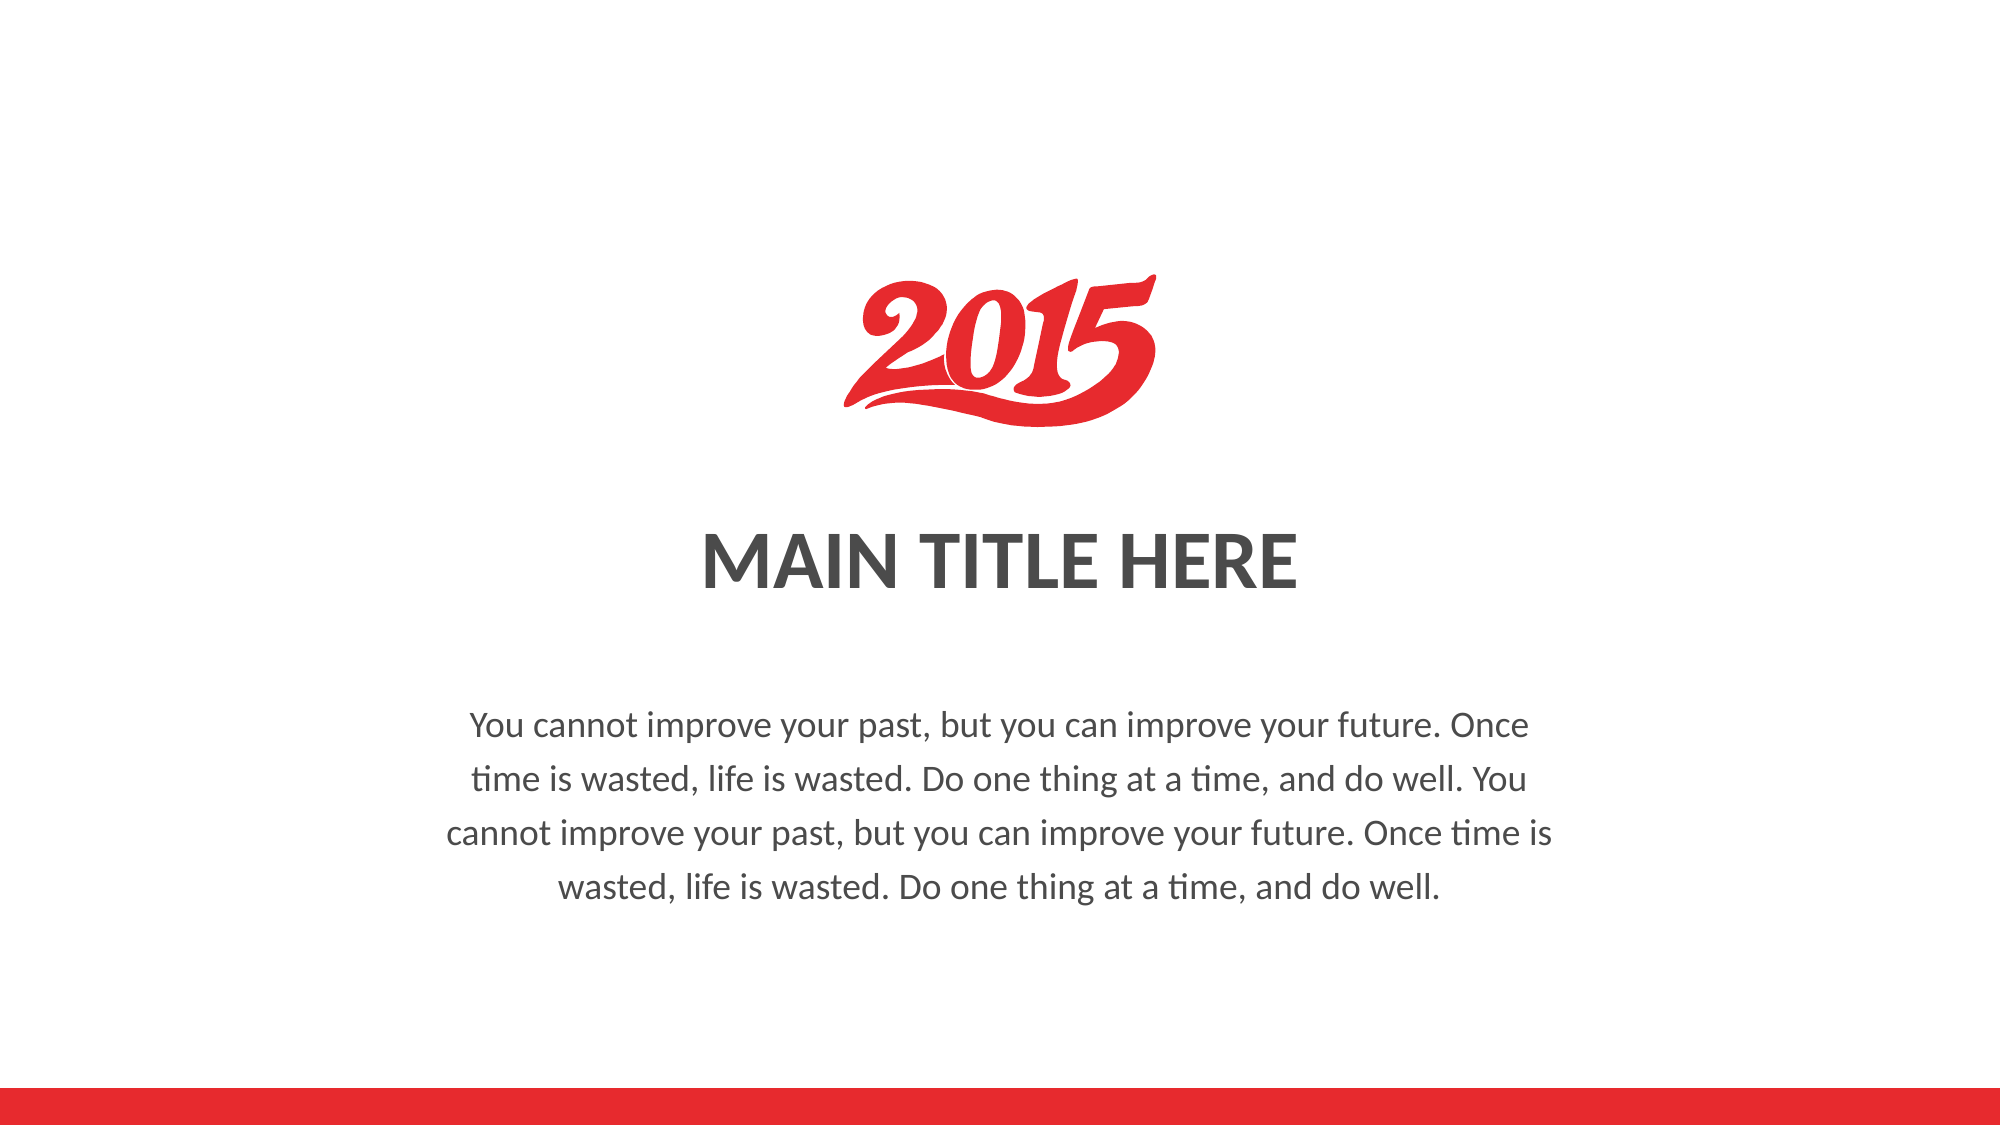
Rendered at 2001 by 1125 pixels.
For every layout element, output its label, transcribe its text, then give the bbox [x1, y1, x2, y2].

text_box [0, 1087, 2000, 1125]
text_box [843, 274, 1157, 428]
text_box MAIN TITLE HERE [685, 497, 1315, 613]
text_box You cannot improve your past, but you can improve your future. Once time is wasted, life is wasted. Do one thing at a time, and do well. You cannot improve your past, but you can improve your future. Once time is wasted, life is wasted. Do one thing at a time, and do well. [431, 684, 1569, 915]
